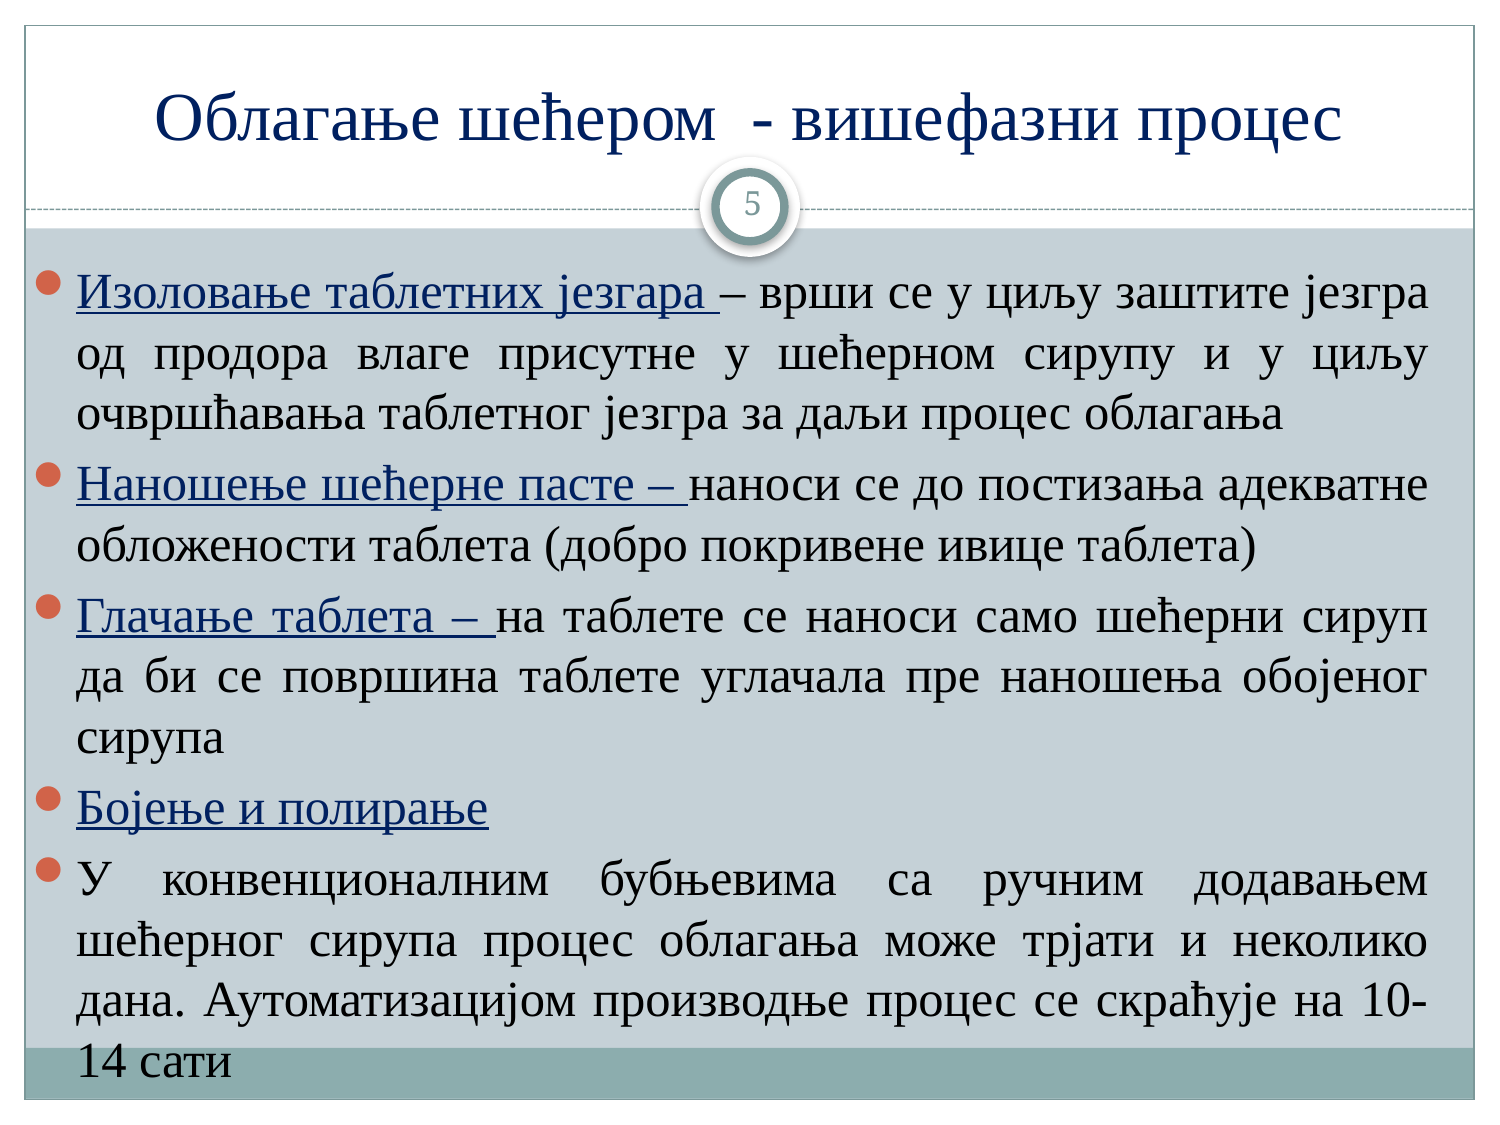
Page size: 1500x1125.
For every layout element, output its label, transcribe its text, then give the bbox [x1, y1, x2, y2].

list Изоловање таблетних језгара – врши се у циљу заштите језгра од продора влаге присутне у шећерном сирупу и у циљу очвршћавања таблетног језгра за даљи процес облагања Наношење шећерне пасте – наноси се до постизања адекватне обложености таблета (добро покривене ивице таблета) Глачање таблета – на таблете се наноси само шећерни сируп да би се површина таблете углачала пре наношења обојеног сирупа Бојење и полирање У конвенционалним бубњевима са ручним додавањем шећерног сирупа процес облагања може трјати и неколико дана. Аутоматизацијом производње процес се скраћује на 10-14 сати [17, 250, 1445, 1106]
slide_number 5 [715, 168, 791, 241]
title Облагање шећером - вишефазни процес [49, 37, 1450, 162]
